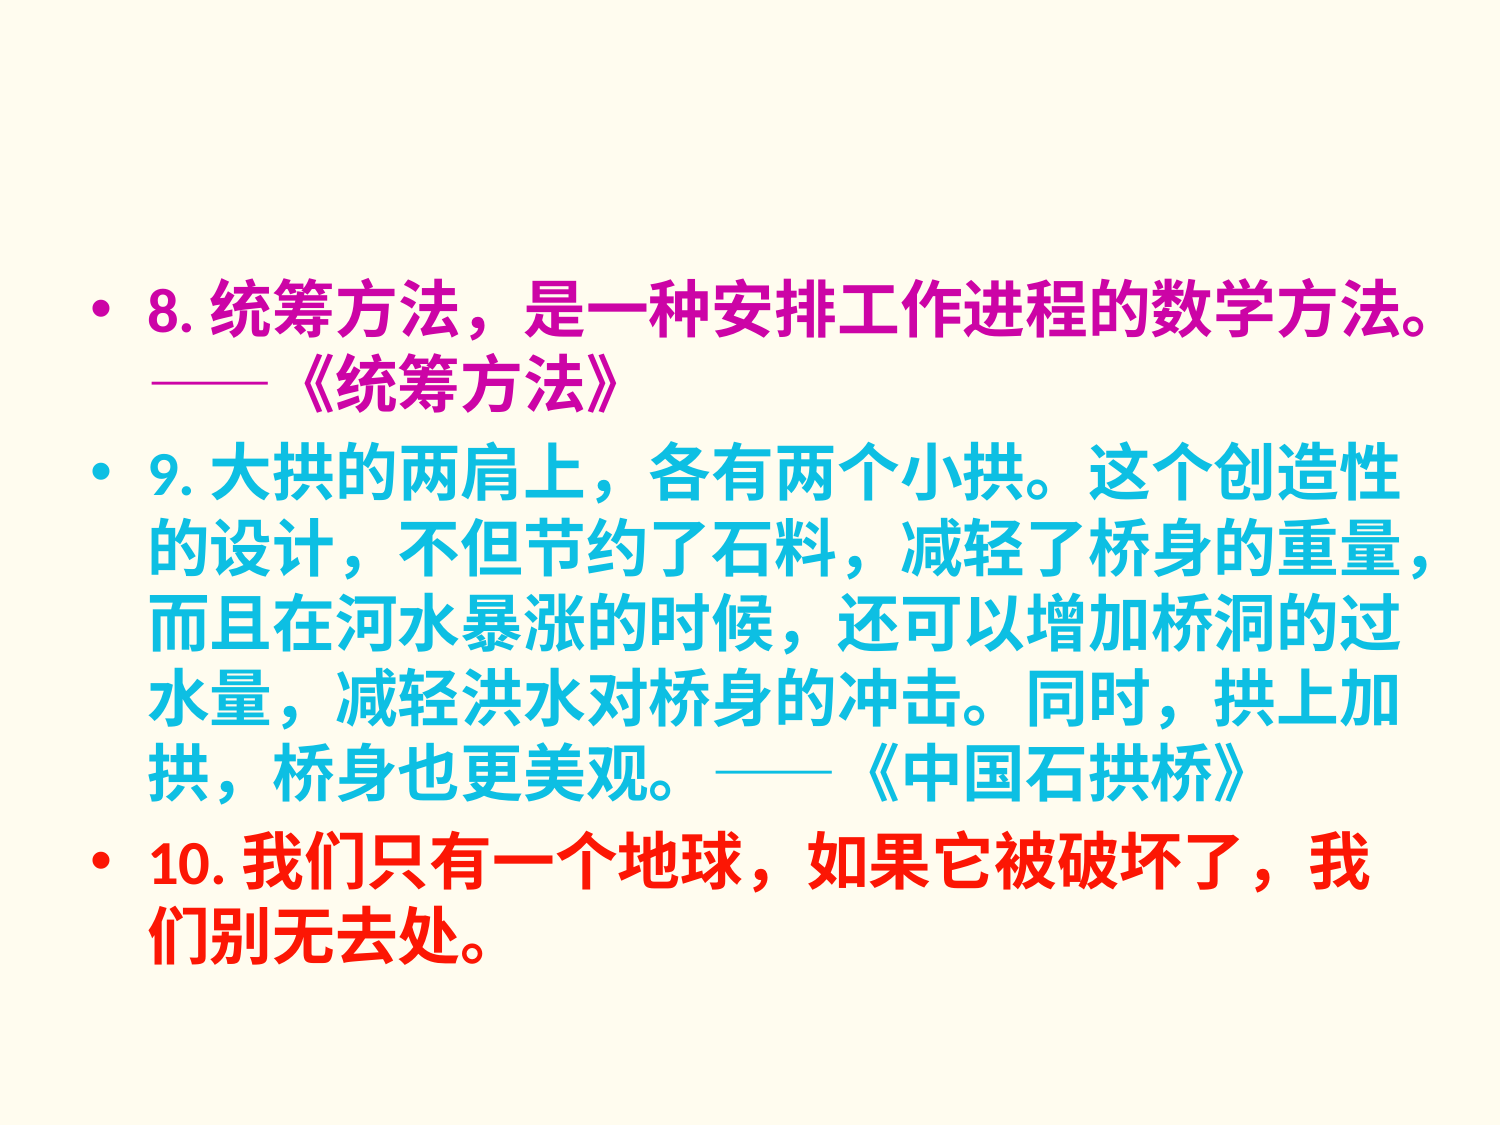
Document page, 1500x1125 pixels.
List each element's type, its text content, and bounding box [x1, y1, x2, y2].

list 8.统筹方法，是一种安排工作进程的数学方法。——《统筹方法》 9.大拱的两肩上，各有两个小拱。这个创造性的设计，不但节约了石料，减轻了桥身的重量，而且在河水暴涨的时候，还可以增加桥洞的过水量，减轻洪水对桥身的冲击。同时，拱上加拱，桥身也更美观。——《中国石拱桥》 10.我们只有一个地球，如果它被破坏了，我们别无去处。 [75, 262, 1425, 1005]
